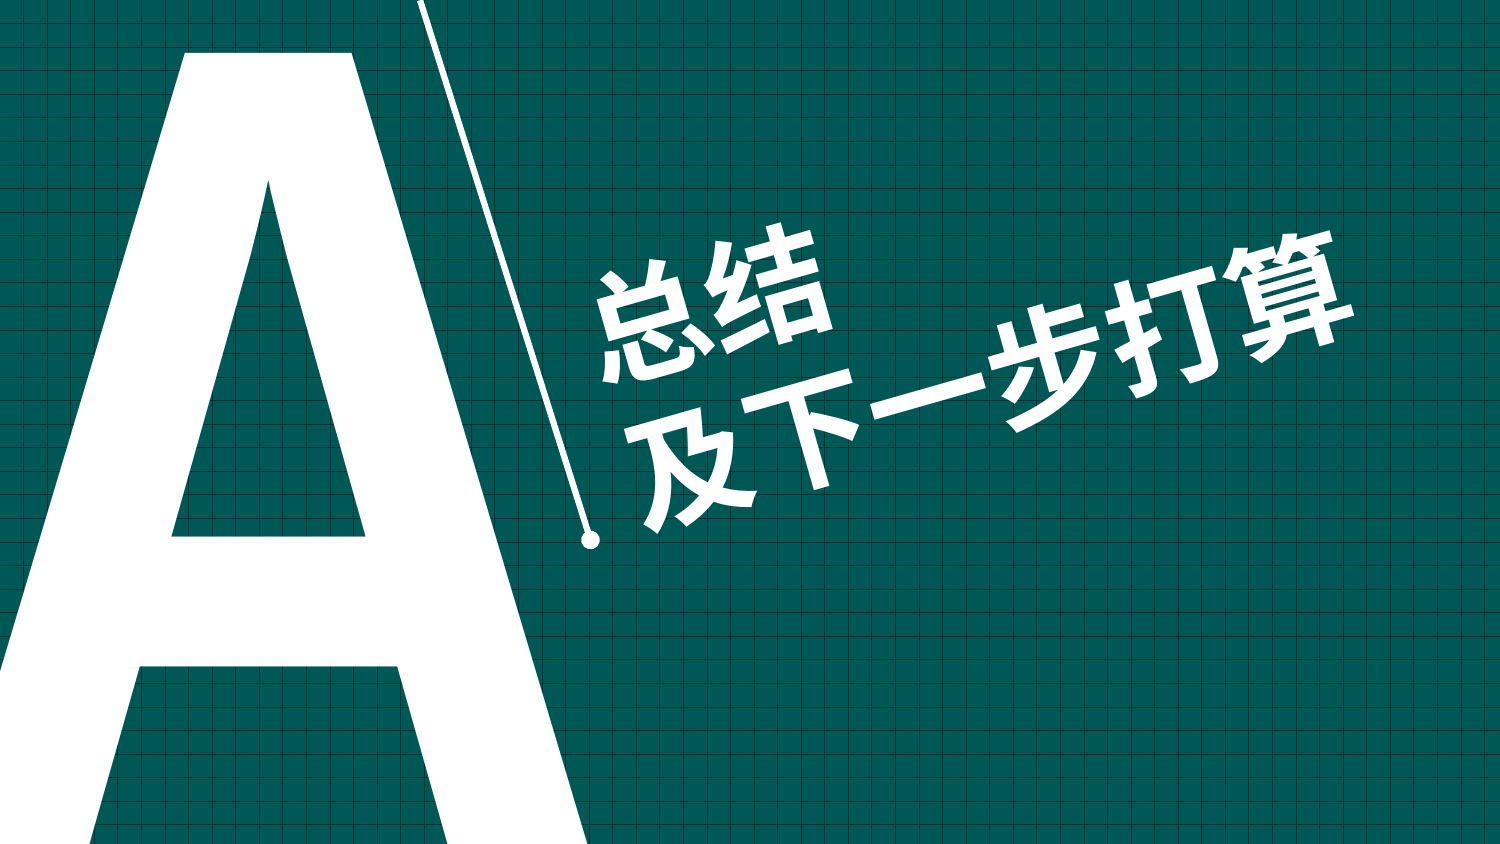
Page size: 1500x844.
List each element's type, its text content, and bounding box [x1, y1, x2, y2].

text_box 总结 及下一步打算 [594, 14, 1499, 565]
text_box A [0, 0, 178, 844]
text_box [419, 0, 591, 541]
